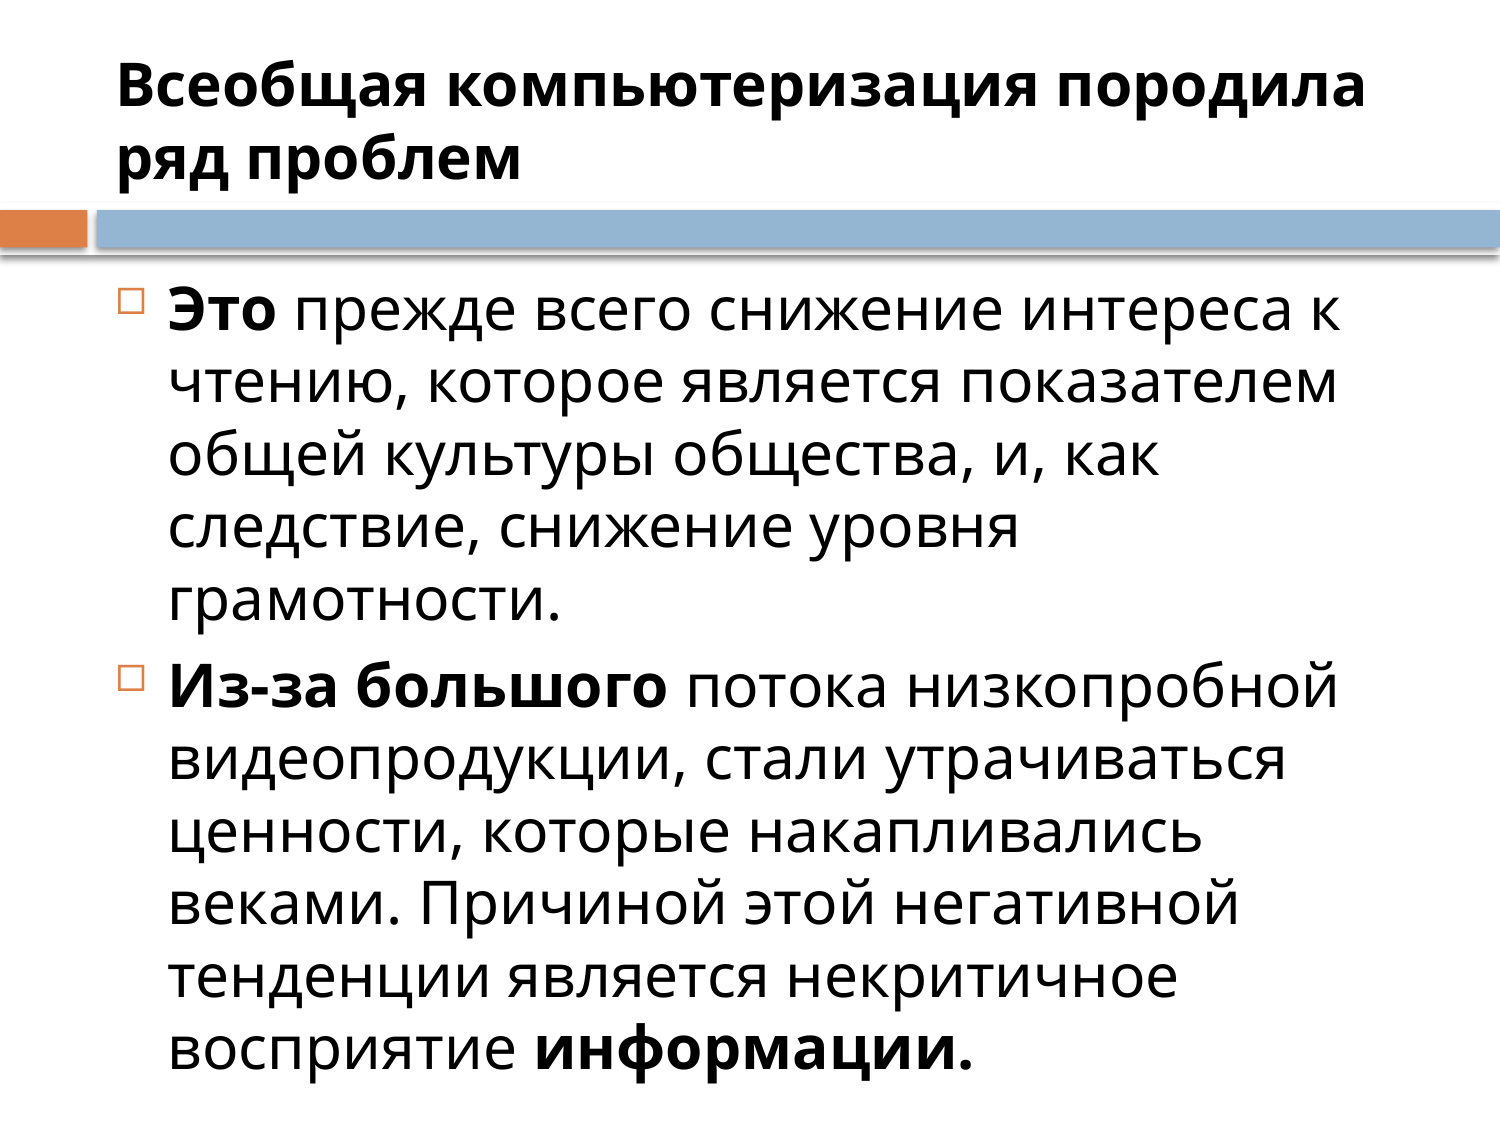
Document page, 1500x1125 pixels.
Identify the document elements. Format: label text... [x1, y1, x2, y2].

list Это прежде всего снижение интереса к чтению, которое является показателем общей культуры общества, и, как следствие, снижение уровня грамотности. Из-за большого потока низкопробной видеопродукции, стали утрачиваться ценности, которые накапливались веками. Причиной этой негативной тенденции является некритичное восприятие информации. [100, 262, 1438, 1000]
title Всеобщая компьютеризация породила ряд проблем [100, 37, 1438, 200]
